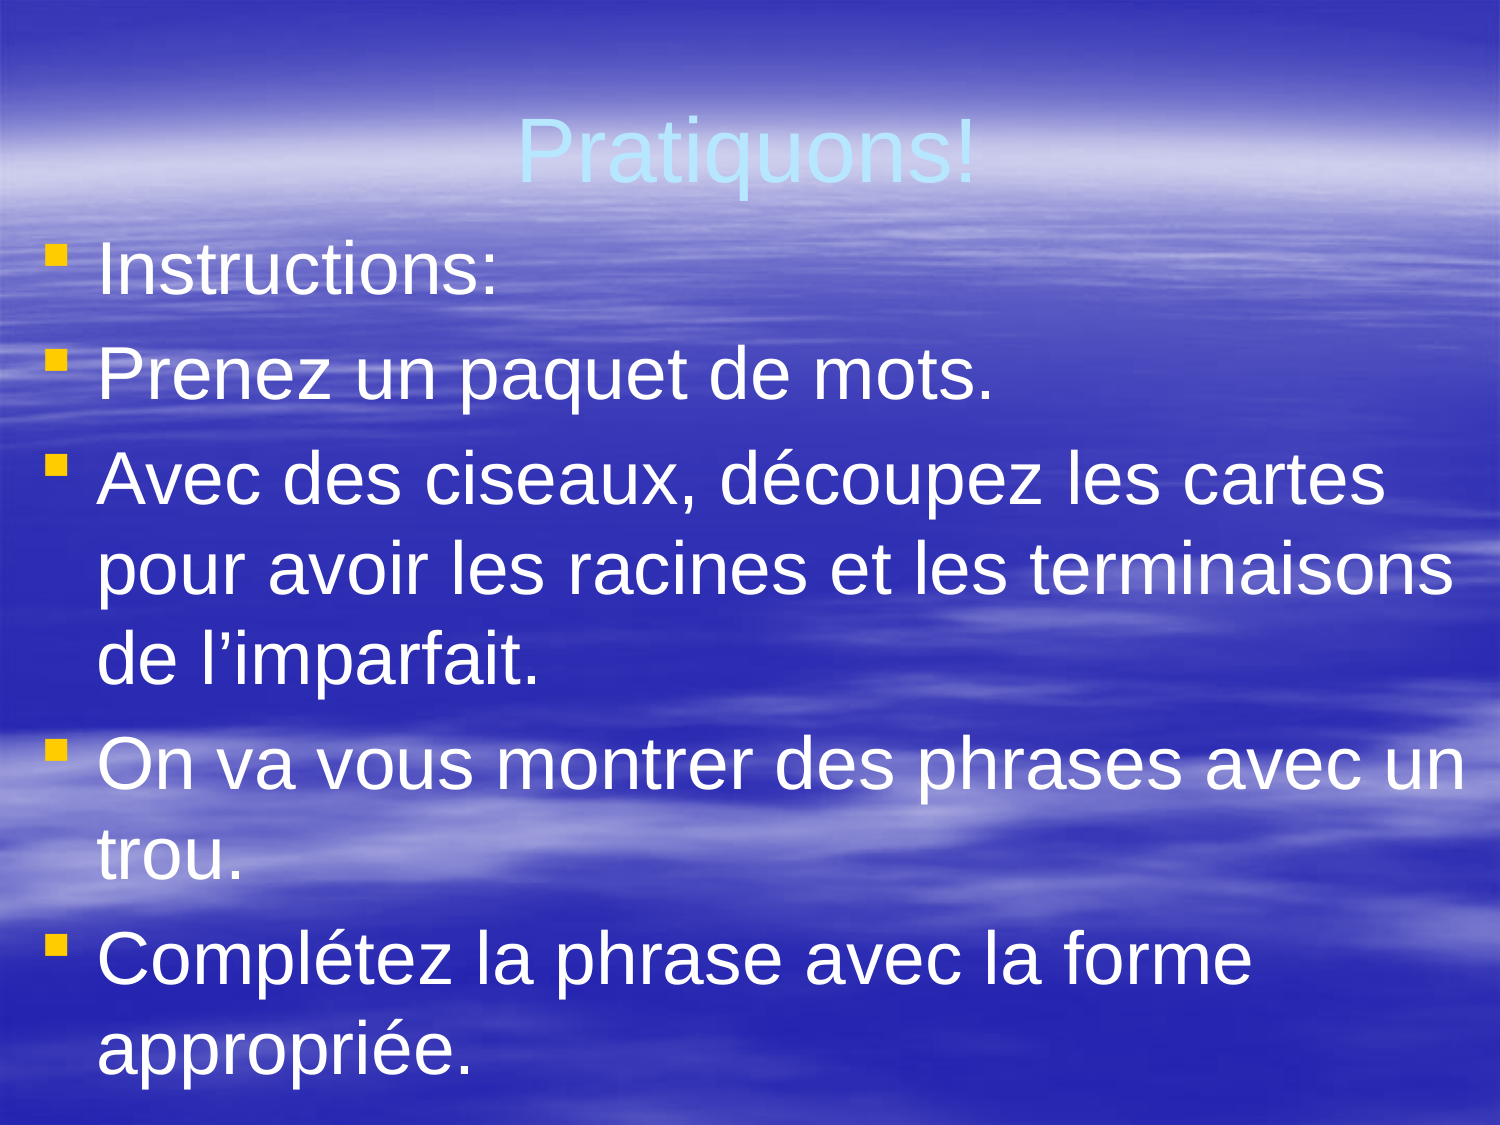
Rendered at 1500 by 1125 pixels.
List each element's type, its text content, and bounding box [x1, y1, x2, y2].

title Pratiquons! [49, 37, 1446, 212]
list Instructions: Prenez un paquet de mots. Avec des ciseaux, découpez les cartes pour avoir les racines et les terminaisons de l’imparfait. On va vous montrer des phrases avec un trou. Complétez la phrase avec la forme appropriée. [24, 212, 1488, 1075]
